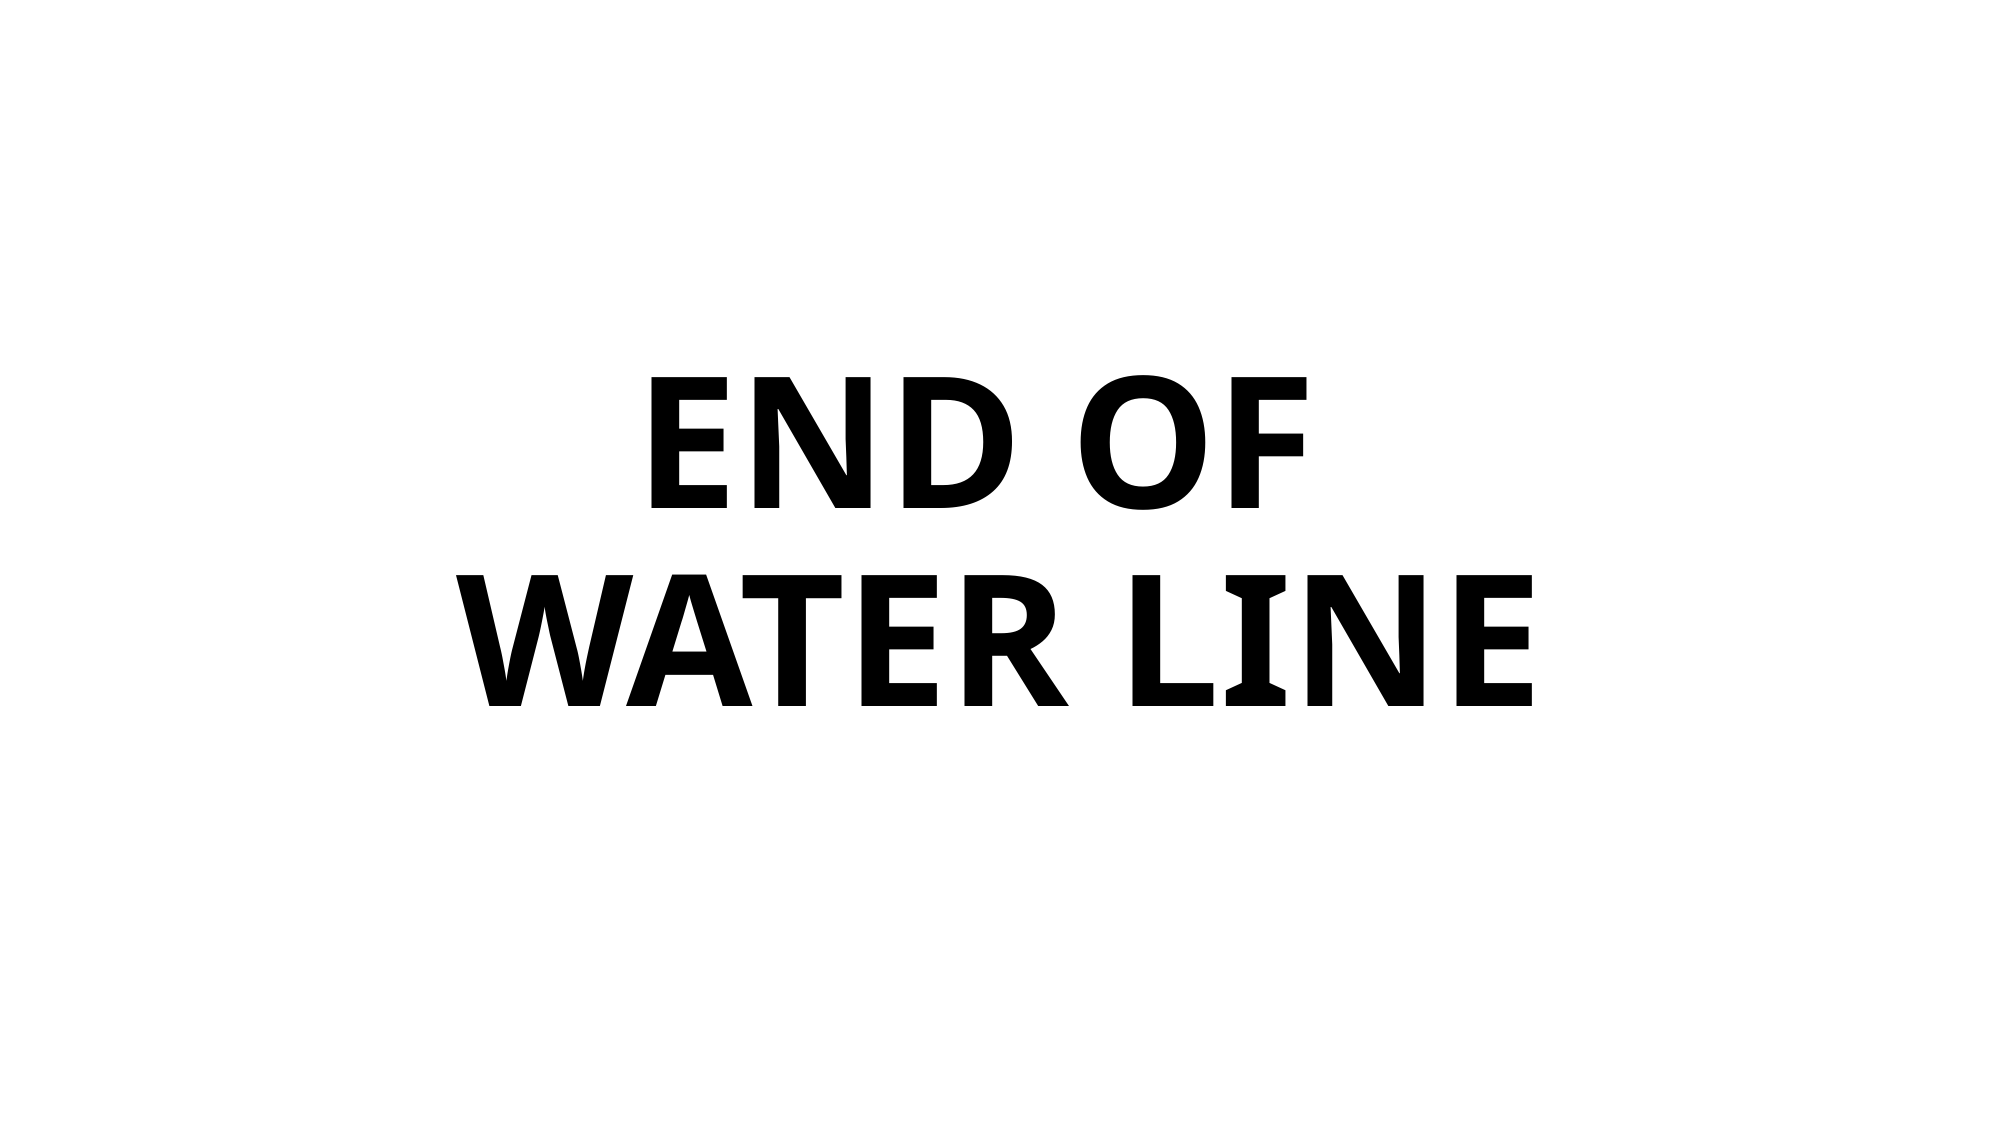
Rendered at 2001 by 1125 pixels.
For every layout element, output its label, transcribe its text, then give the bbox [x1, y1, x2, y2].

title END OF WATER LINE [137, 59, 1863, 1037]
